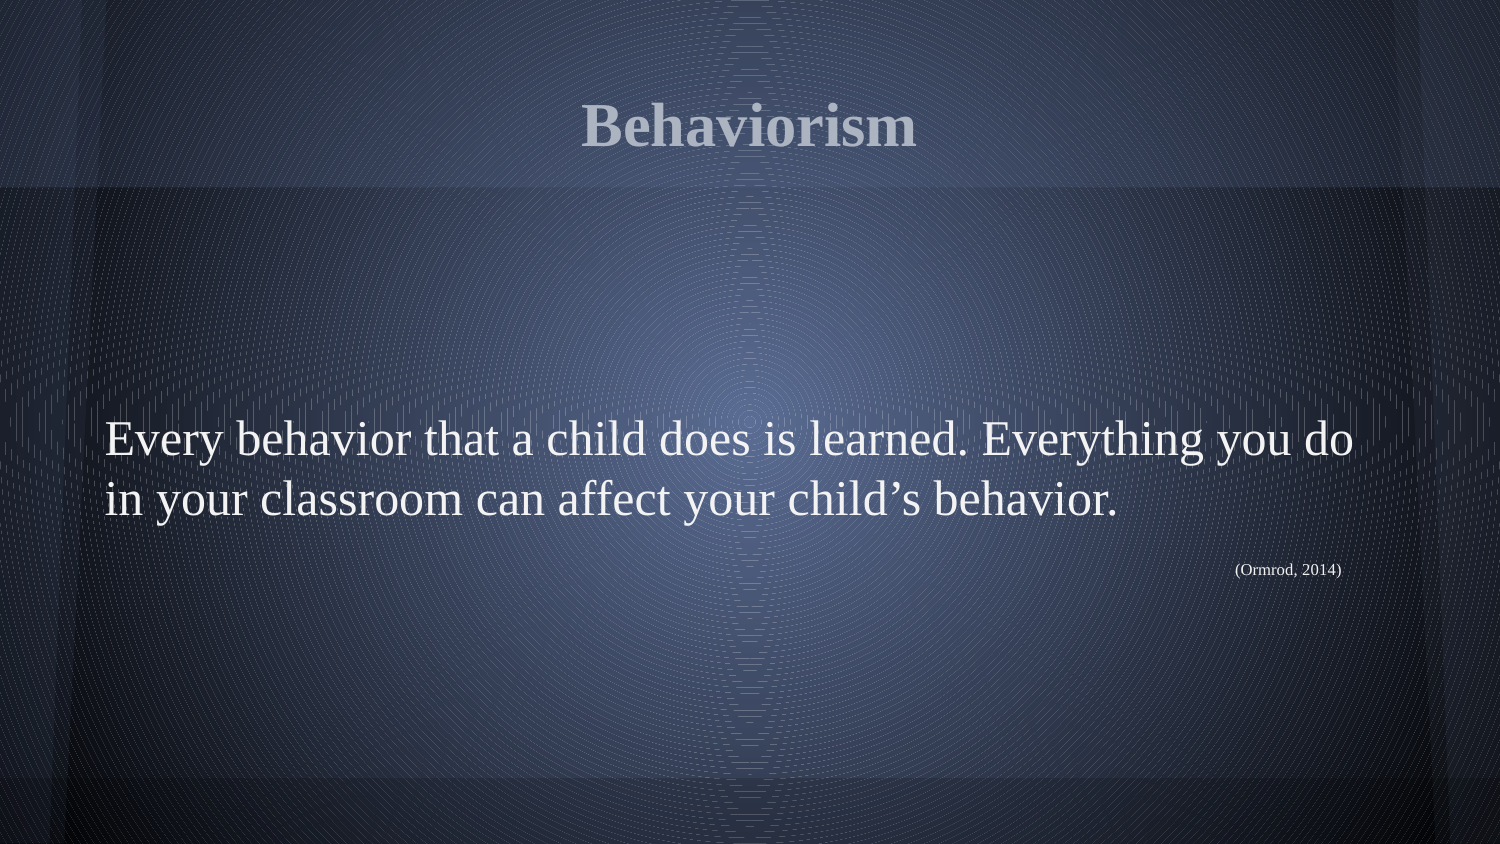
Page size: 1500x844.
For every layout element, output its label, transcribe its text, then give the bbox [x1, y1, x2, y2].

text_box Every behavior that a child does is learned. Everything you do in your classroom can affect your child’s behavior. (Ormrod, 2014) [89, 220, 1380, 831]
title Behaviorism [75, 33, 1425, 175]
